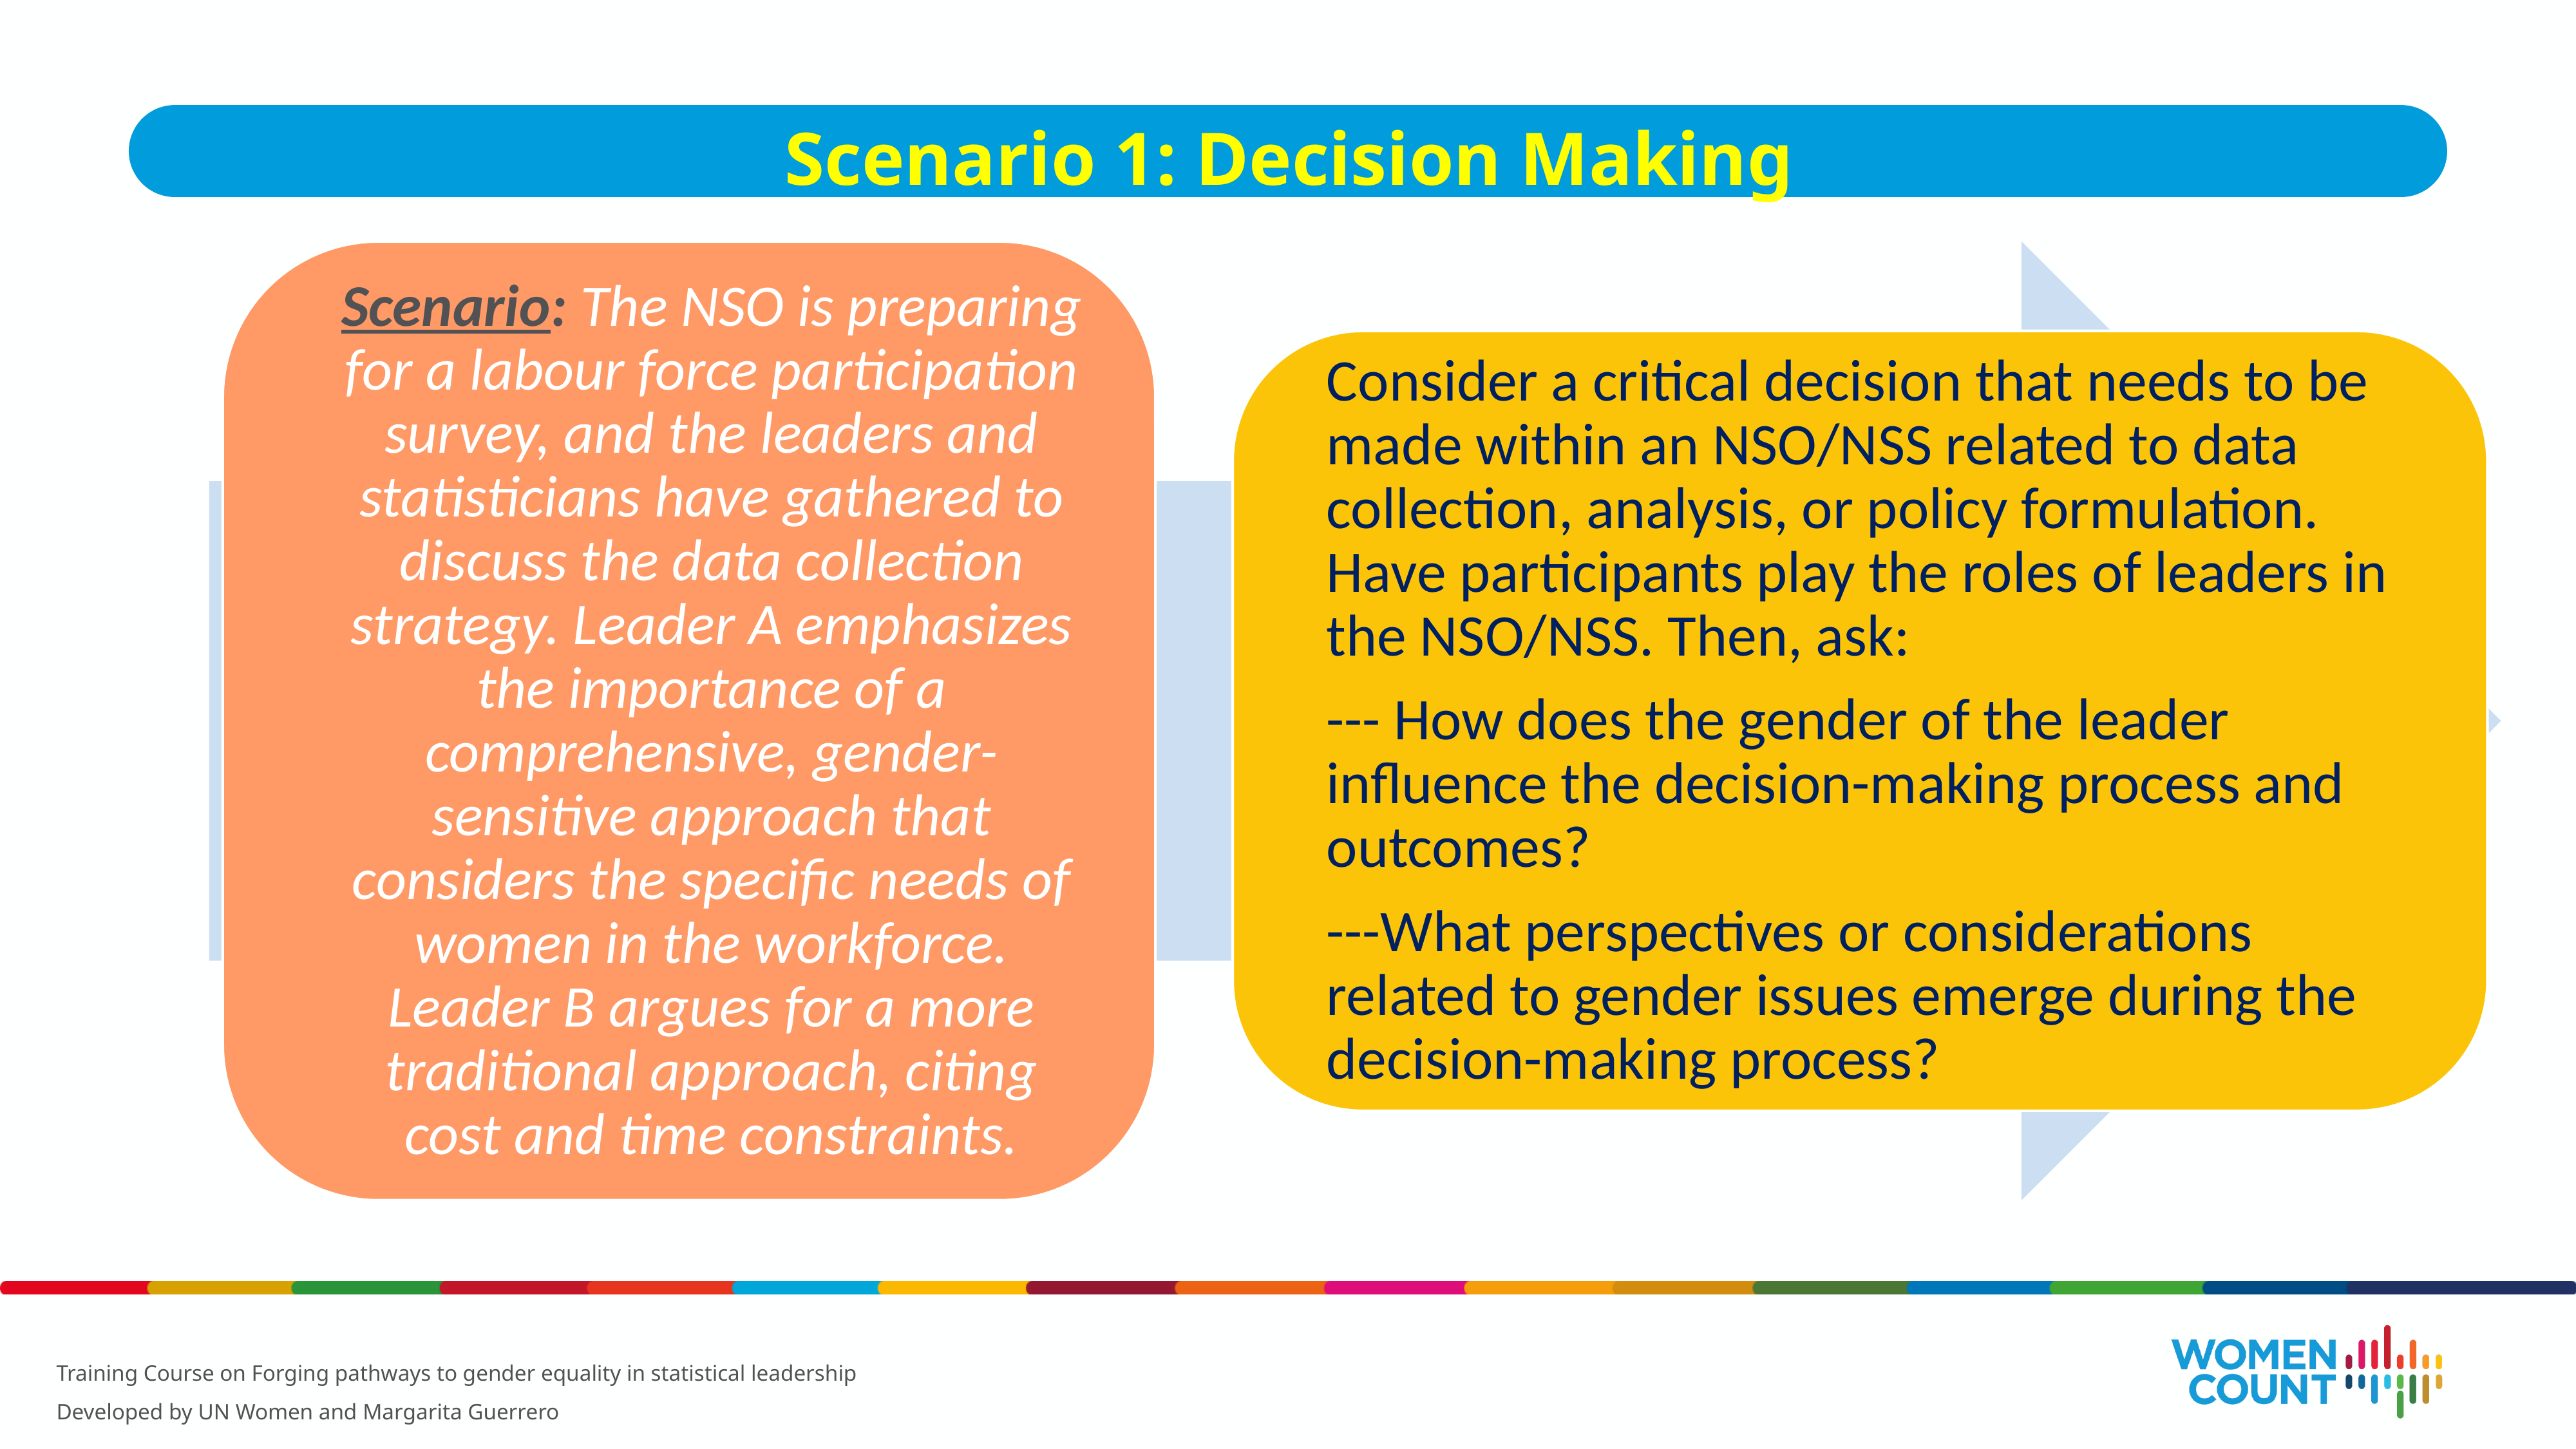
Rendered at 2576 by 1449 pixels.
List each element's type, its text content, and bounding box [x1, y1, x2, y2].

text_box Training Course on Forging pathways to gender equality in statistical leadership Developed by UN Women and Margarita Guerrero [56, 1347, 1658, 1449]
list Scenario 1: Decision Making [167, 112, 2411, 201]
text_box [209, 241, 2501, 1201]
